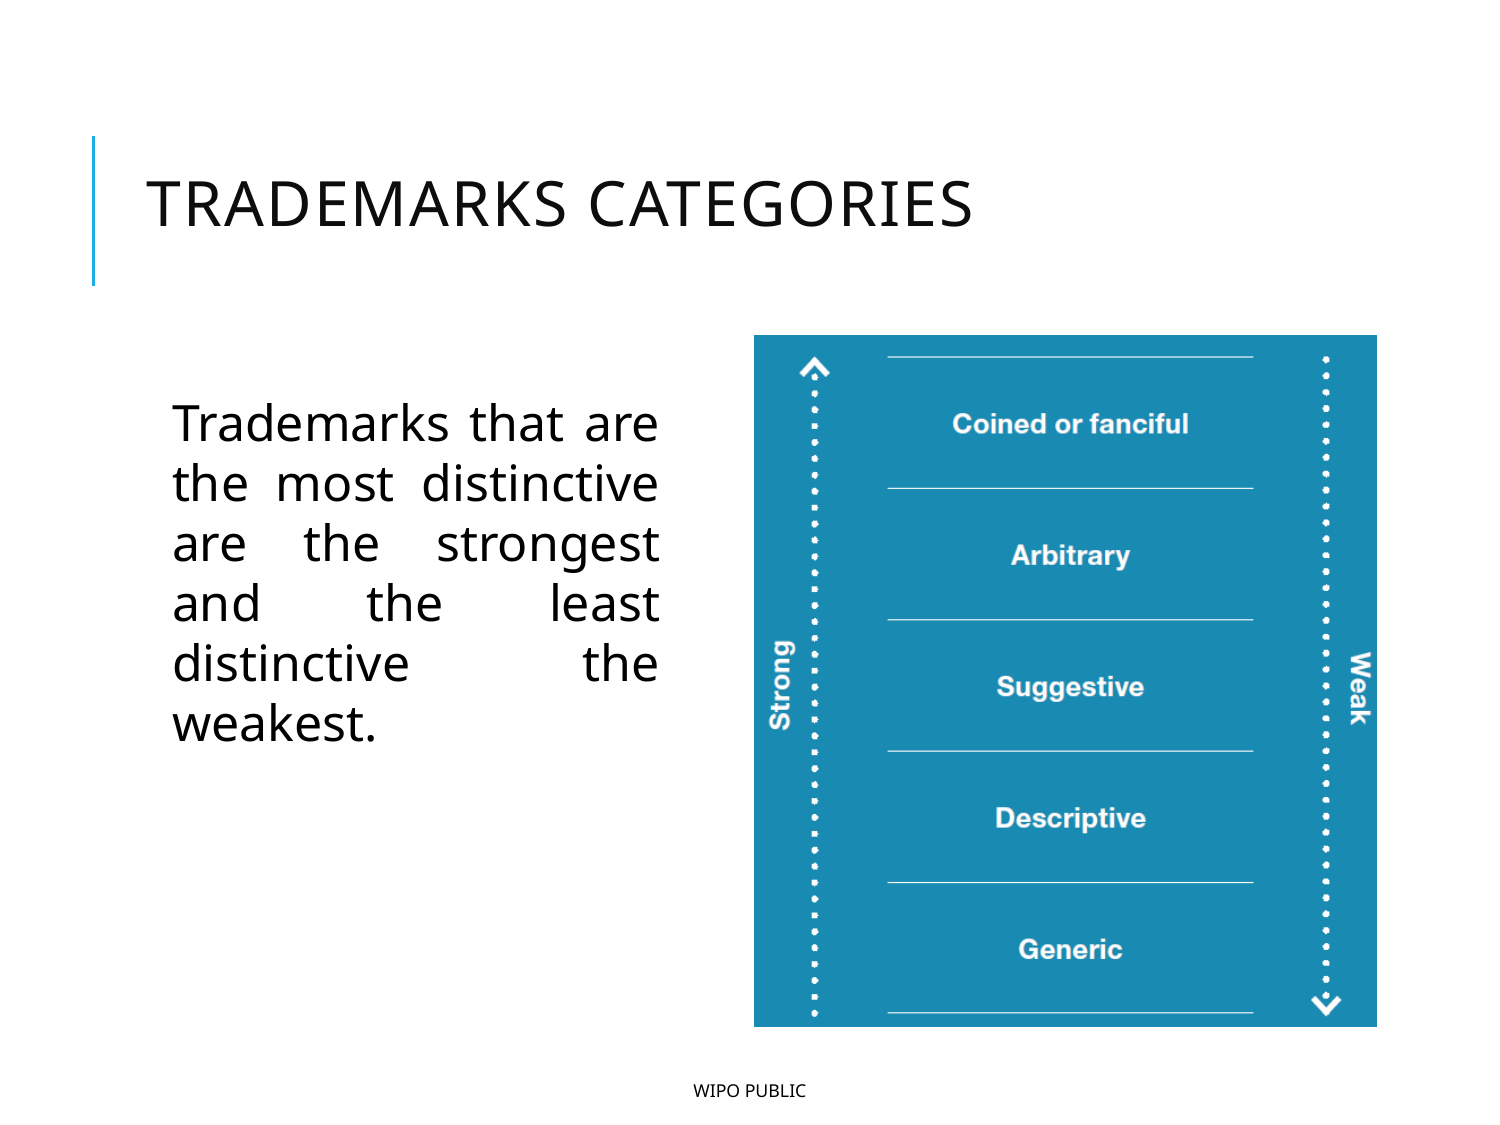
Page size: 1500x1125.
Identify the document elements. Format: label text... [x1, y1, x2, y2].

text_box Trademarks that are the most distinctive are the strongest and the least distinctive the weakest. [157, 384, 675, 760]
title Trademarks categories [131, 138, 1257, 279]
picture [754, 335, 1377, 1027]
